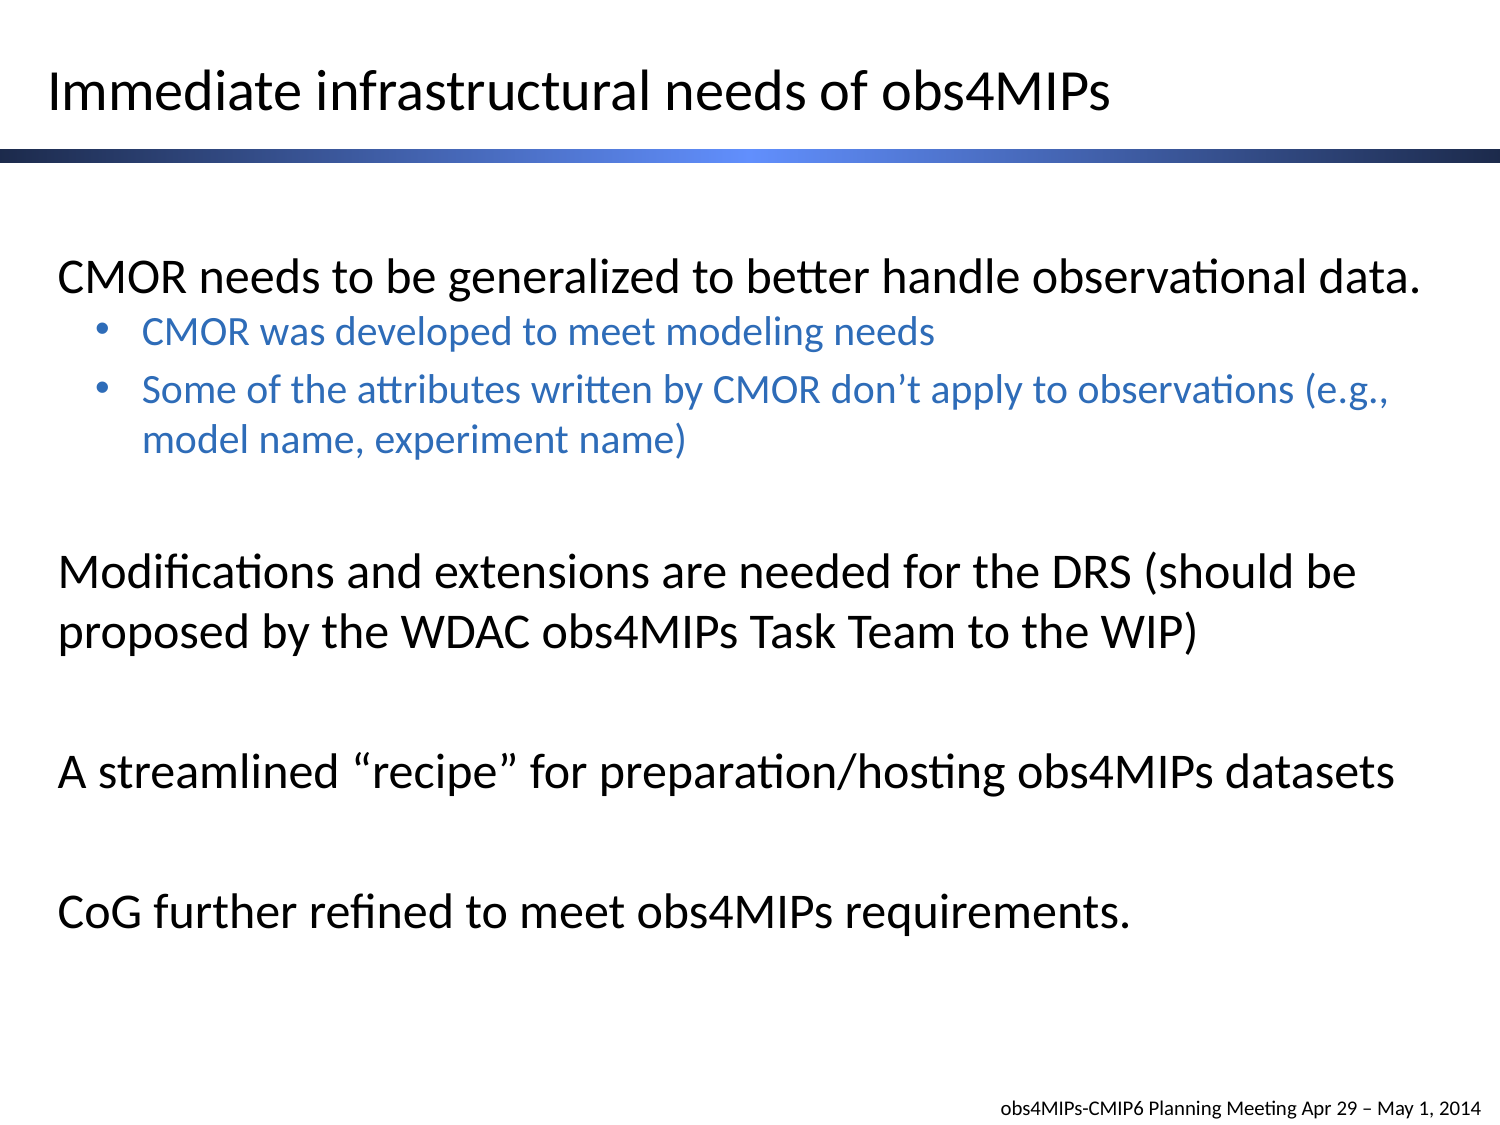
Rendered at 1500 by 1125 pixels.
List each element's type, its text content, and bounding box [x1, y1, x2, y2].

list CMOR needs to be generalized to better handle observational data. CMOR was developed to meet modeling needs Some of the attributes written by CMOR don’t apply to observations (e.g., model name, experiment name) Modifications and extensions are needed for the DRS (should be proposed by the WDAC obs4MIPs Task Team to the WIP) A streamlined “recipe” for preparation/hosting obs4MIPs datasets CoG further refined to meet obs4MIPs requirements. [42, 236, 1482, 1090]
title Immediate infrastructural needs of obs4MIPs [32, 45, 1409, 123]
